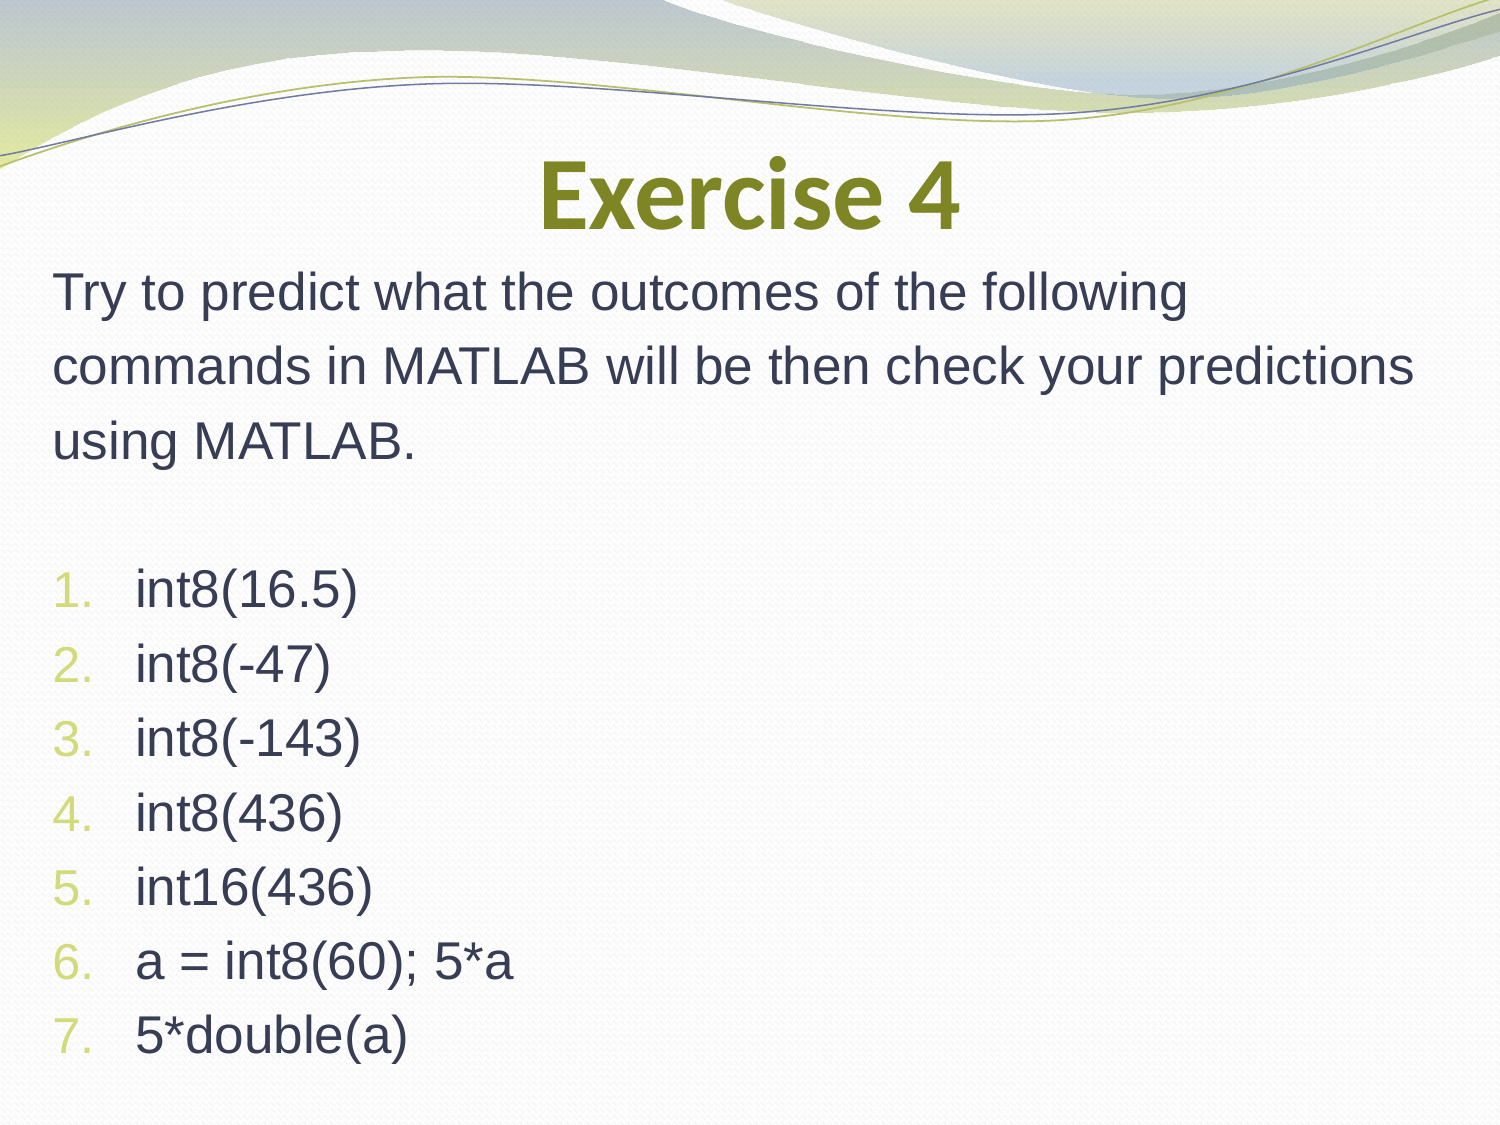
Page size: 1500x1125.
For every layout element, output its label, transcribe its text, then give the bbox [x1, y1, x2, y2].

title Exercise 4 [75, 62, 1425, 249]
list Try to predict what the outcomes of the following commands in MATLAB will be then check your predictions using MATLAB. int8(16.5) int8(-47) int8(-143) int8(436) int16(436) a = int8(60); 5*a 5*double(a) [37, 249, 1463, 1075]
